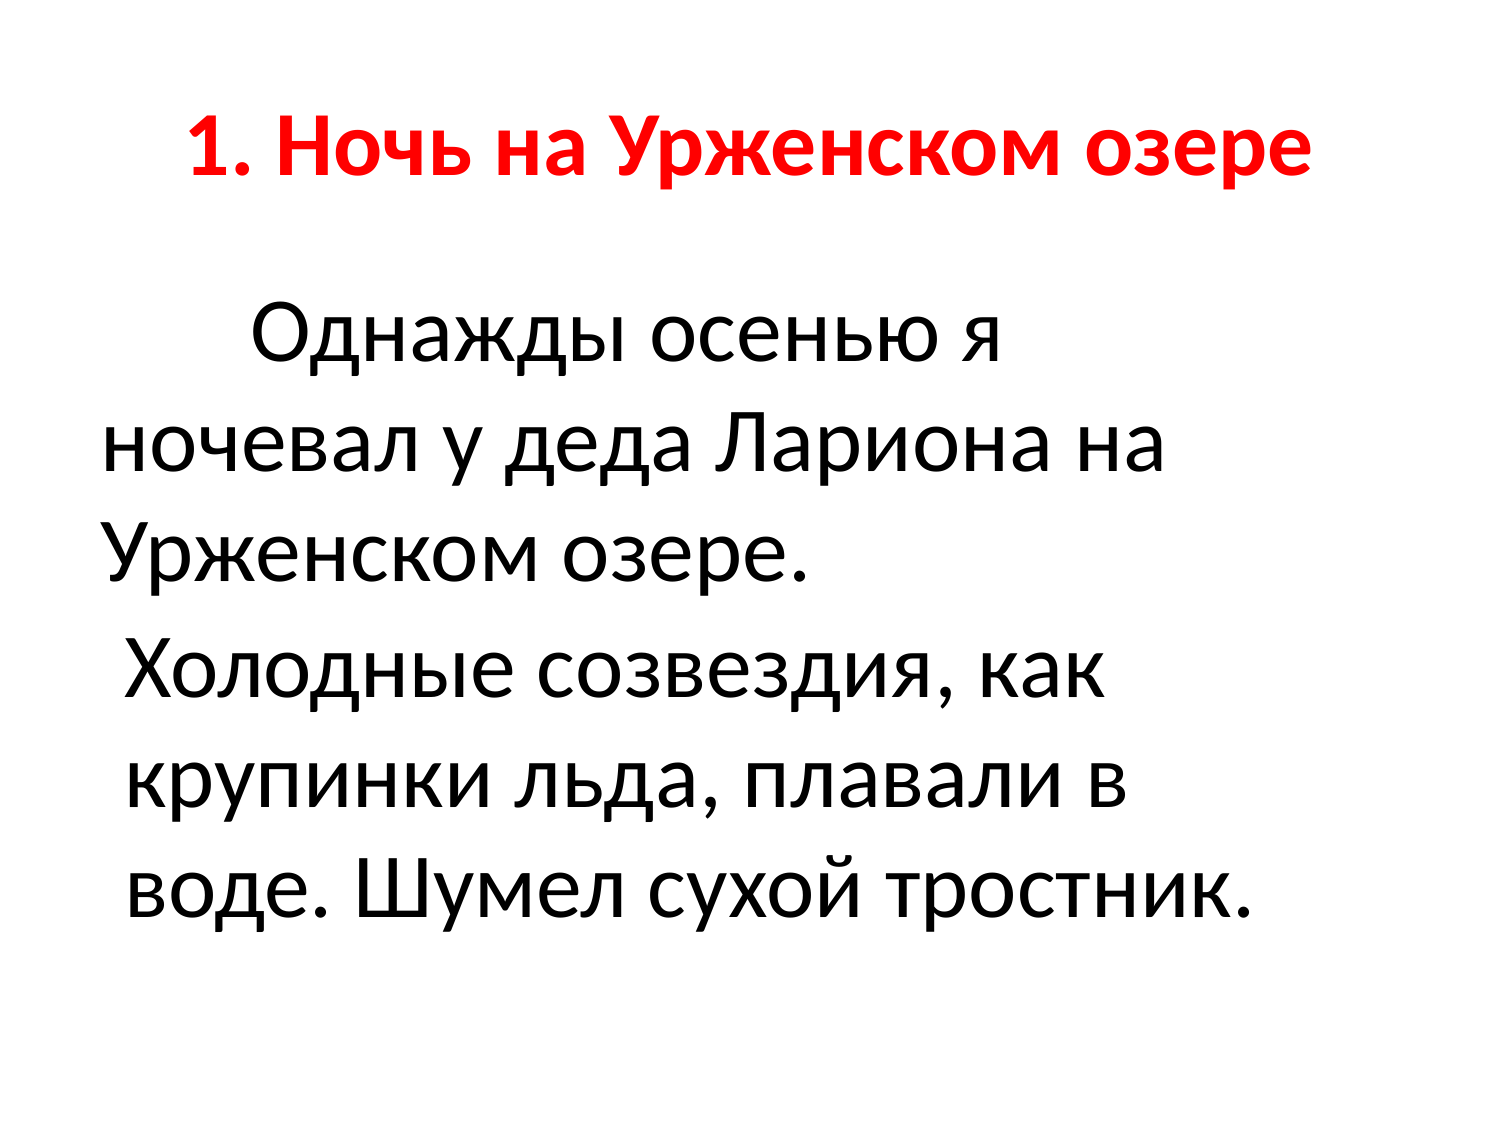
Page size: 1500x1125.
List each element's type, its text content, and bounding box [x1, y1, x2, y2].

list Холодные созвездия, как крупинки льда, плавали в воде. Шумел сухой тростник. [53, 597, 1294, 811]
title 1. Ночь на Урженском озере [75, 45, 1425, 233]
list Однажды осенью я ночевал у деда Лариона на Урженском озере. [29, 262, 1329, 445]
